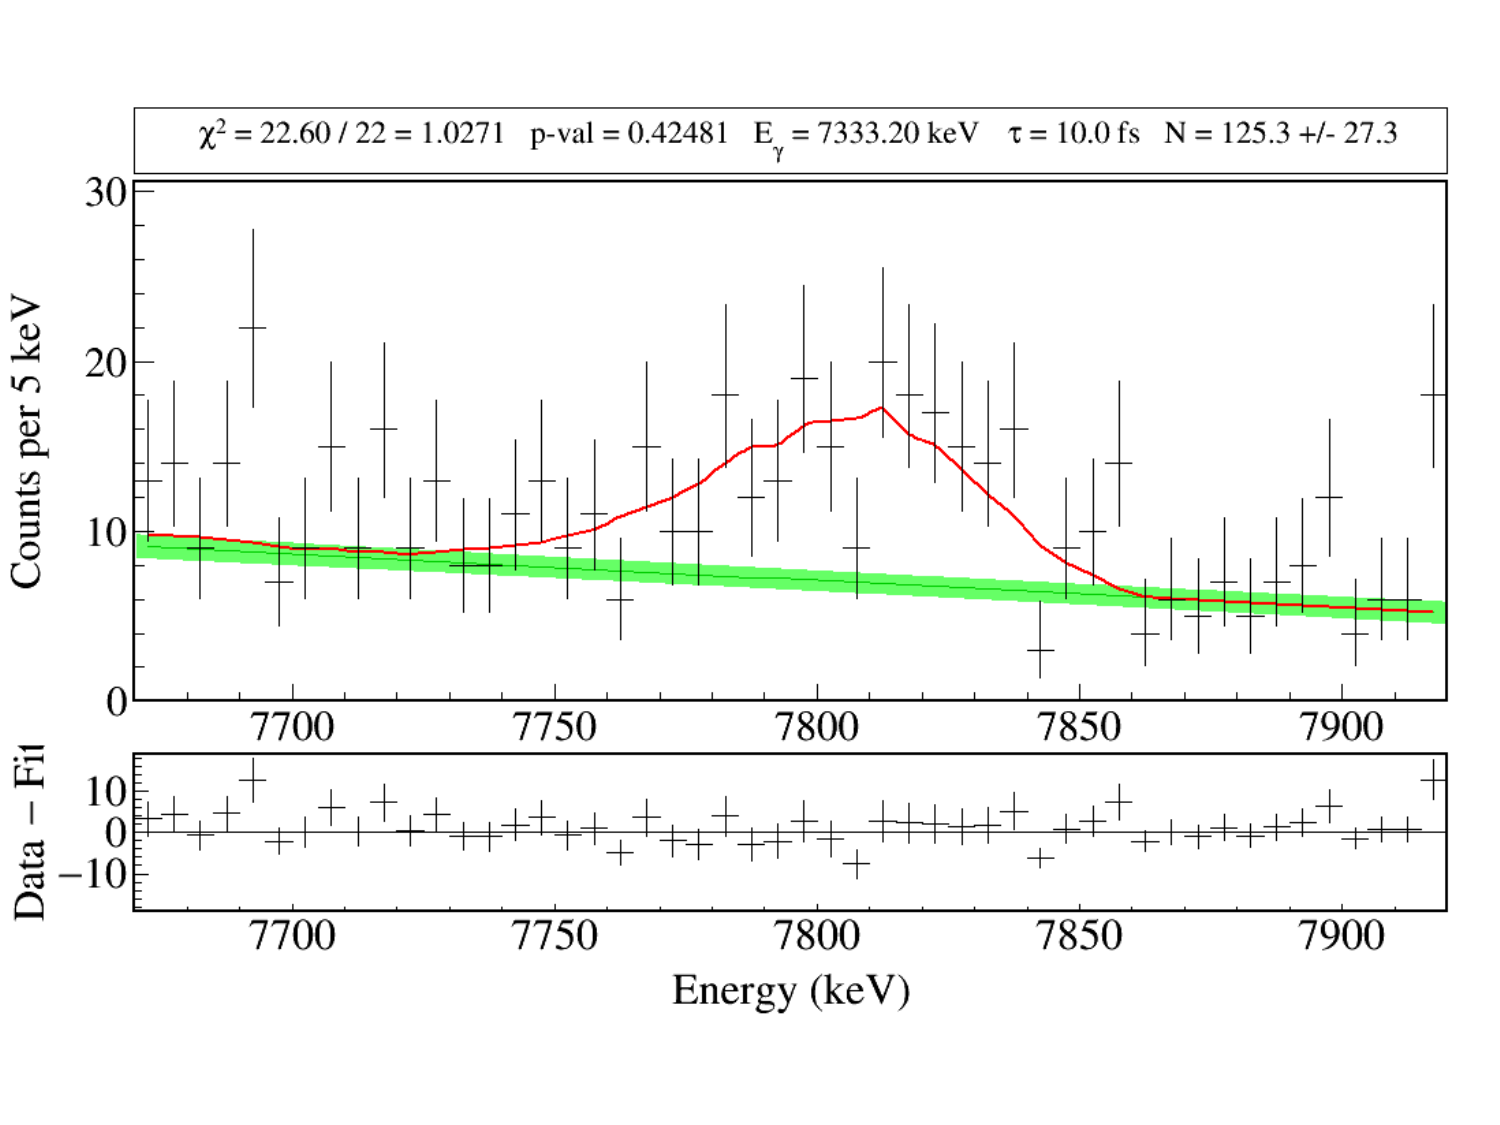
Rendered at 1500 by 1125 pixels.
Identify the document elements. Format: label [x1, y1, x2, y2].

picture [0, 102, 1500, 1023]
